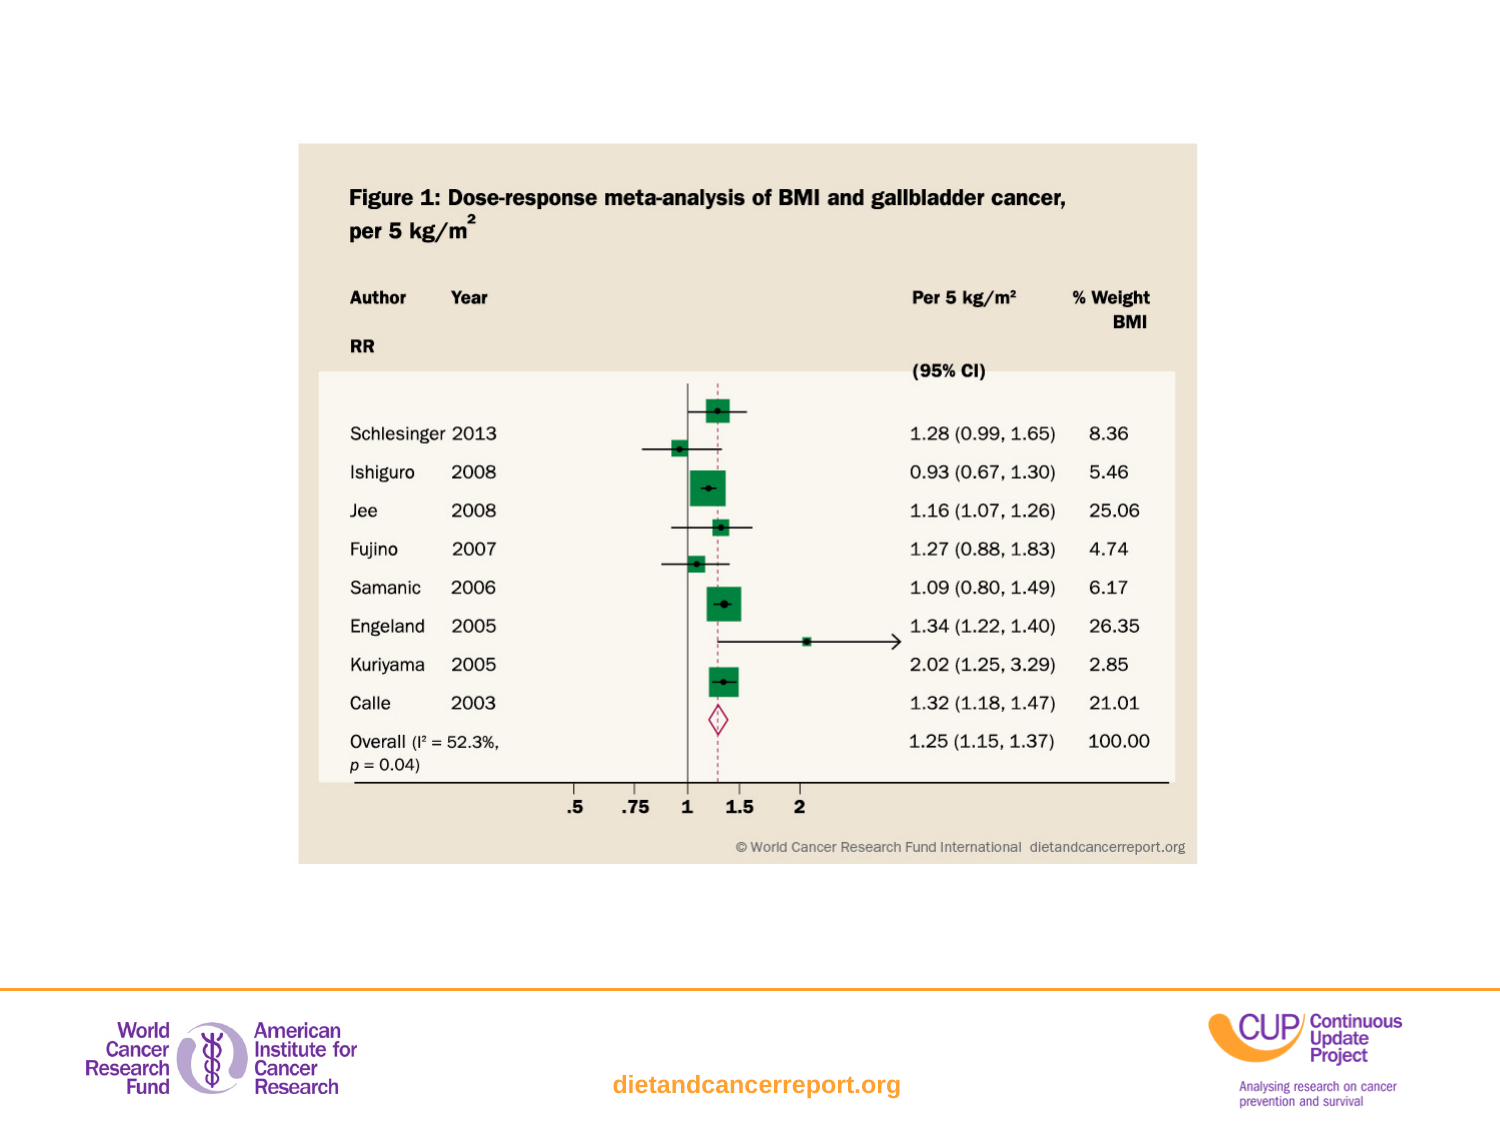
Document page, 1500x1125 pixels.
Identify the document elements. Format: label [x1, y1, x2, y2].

picture [86, 1022, 357, 1094]
picture [1207, 1013, 1403, 1109]
picture [269, 114, 1227, 893]
